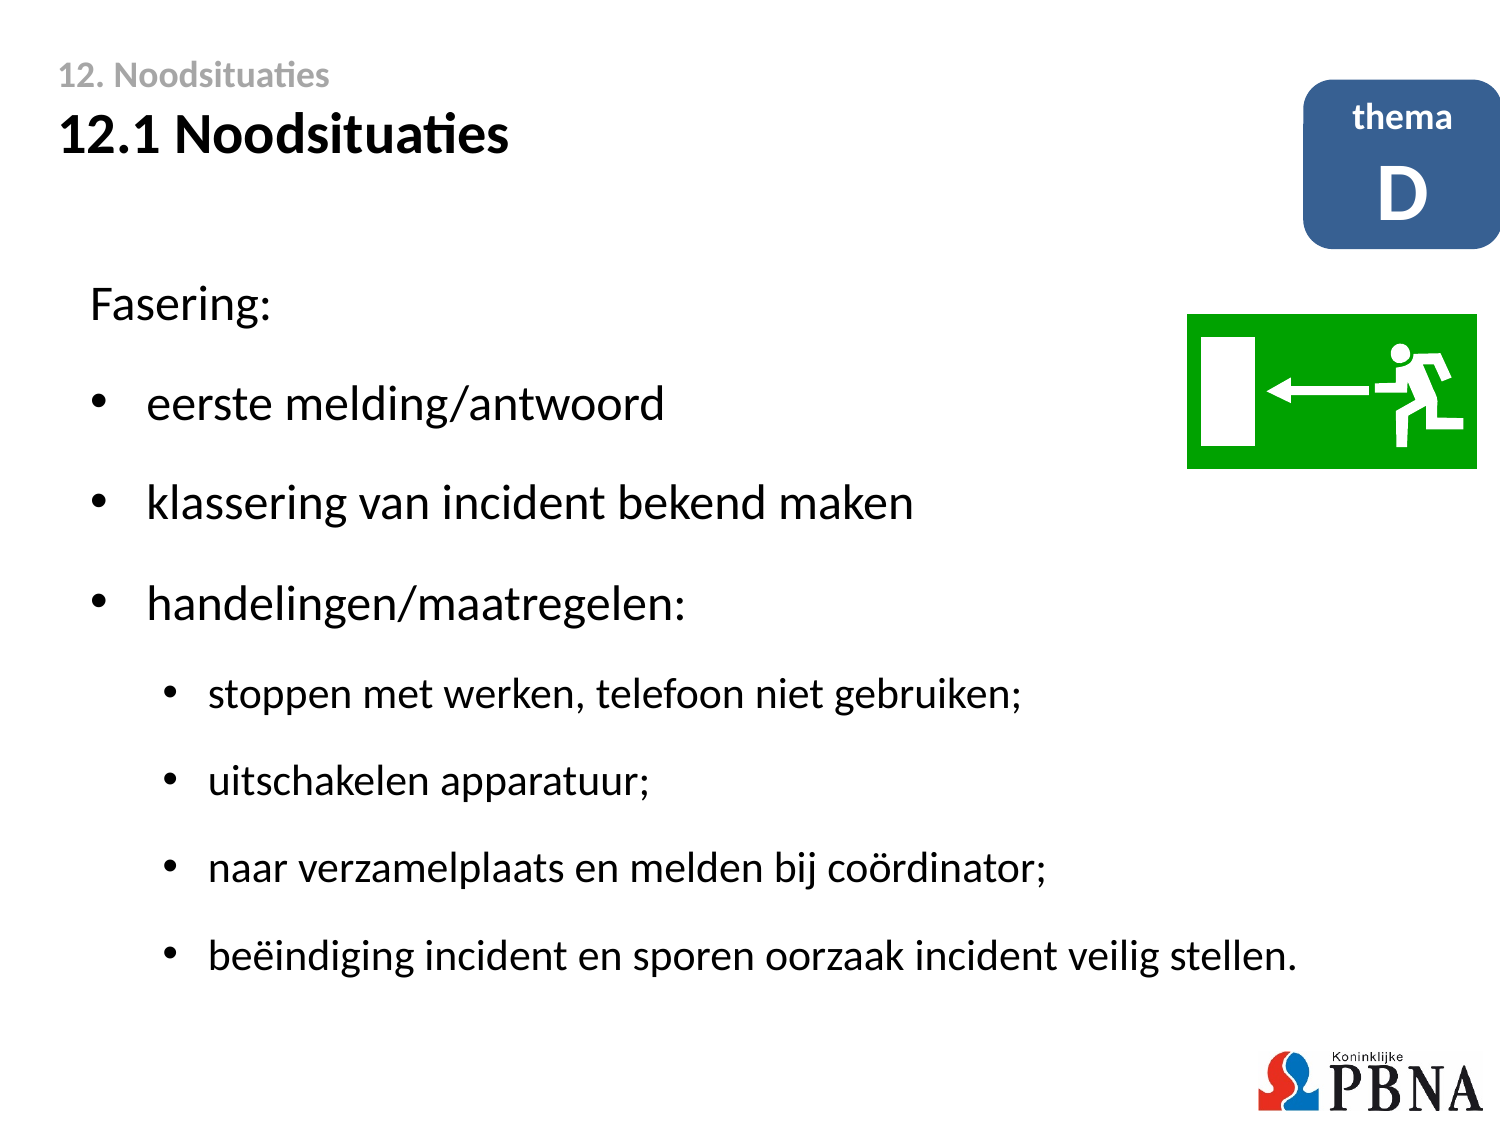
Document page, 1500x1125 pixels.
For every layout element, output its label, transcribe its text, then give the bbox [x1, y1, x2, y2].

text_box thema D [1303, 79, 1500, 250]
picture [1257, 1051, 1483, 1112]
list Fasering: eerste melding/antwoord klassering van incident bekend maken handelingen/maatregelen: stoppen met werken, telefoon niet gebruiken; uitschakelen apparatuur; naar verzamelplaats en melden bij coördinator; beëindiging incident en sporen oorzaak incident veilig stellen. [75, 262, 1425, 1005]
title 12. Noodsituaties 12.1 Noodsituaties [42, 42, 1393, 231]
picture [1186, 314, 1479, 471]
